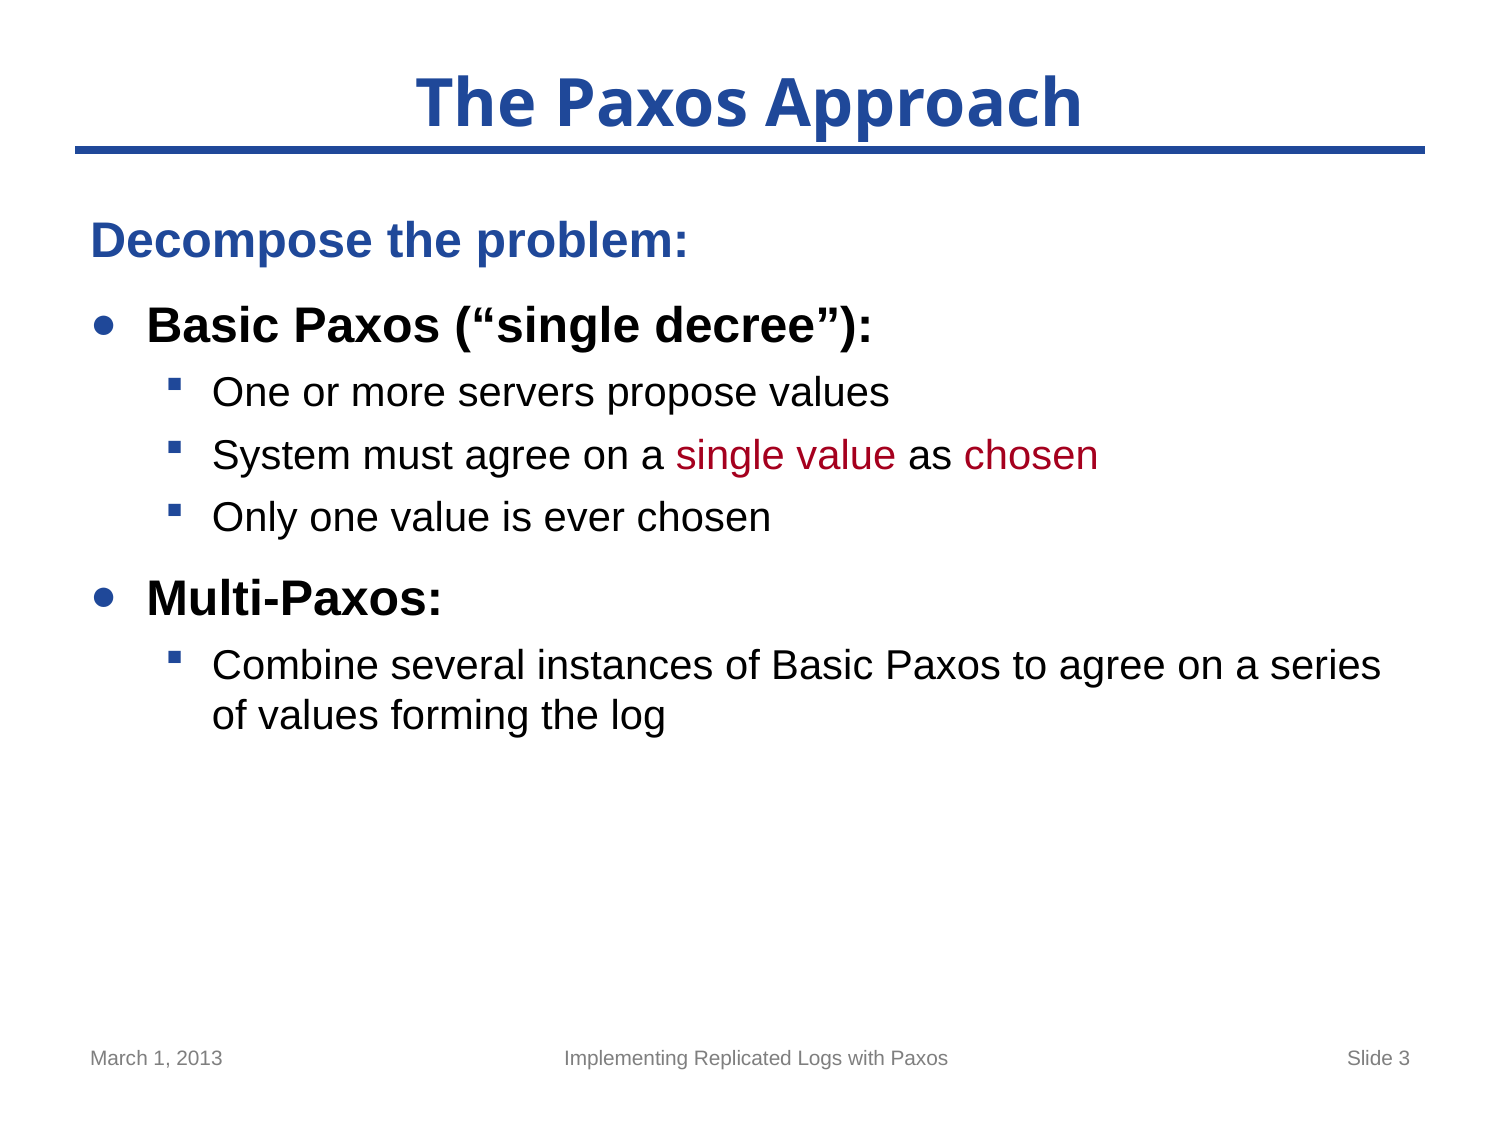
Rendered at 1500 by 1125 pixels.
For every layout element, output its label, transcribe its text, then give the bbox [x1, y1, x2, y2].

slide_number Slide 3 [1074, 1037, 1425, 1103]
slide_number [75, 1037, 425, 1103]
list Decompose the problem: Basic Paxos (“single decree”): One or more servers propose values System must agree on a single value as chosen Only one value is ever chosen Multi-Paxos: Combine several instances of Basic Paxos to agree on a series of values forming the log [75, 200, 1425, 1005]
footer Implementing Replicated Logs with Paxos [474, 1037, 1038, 1103]
title The Paxos Approach [75, 50, 1425, 150]
